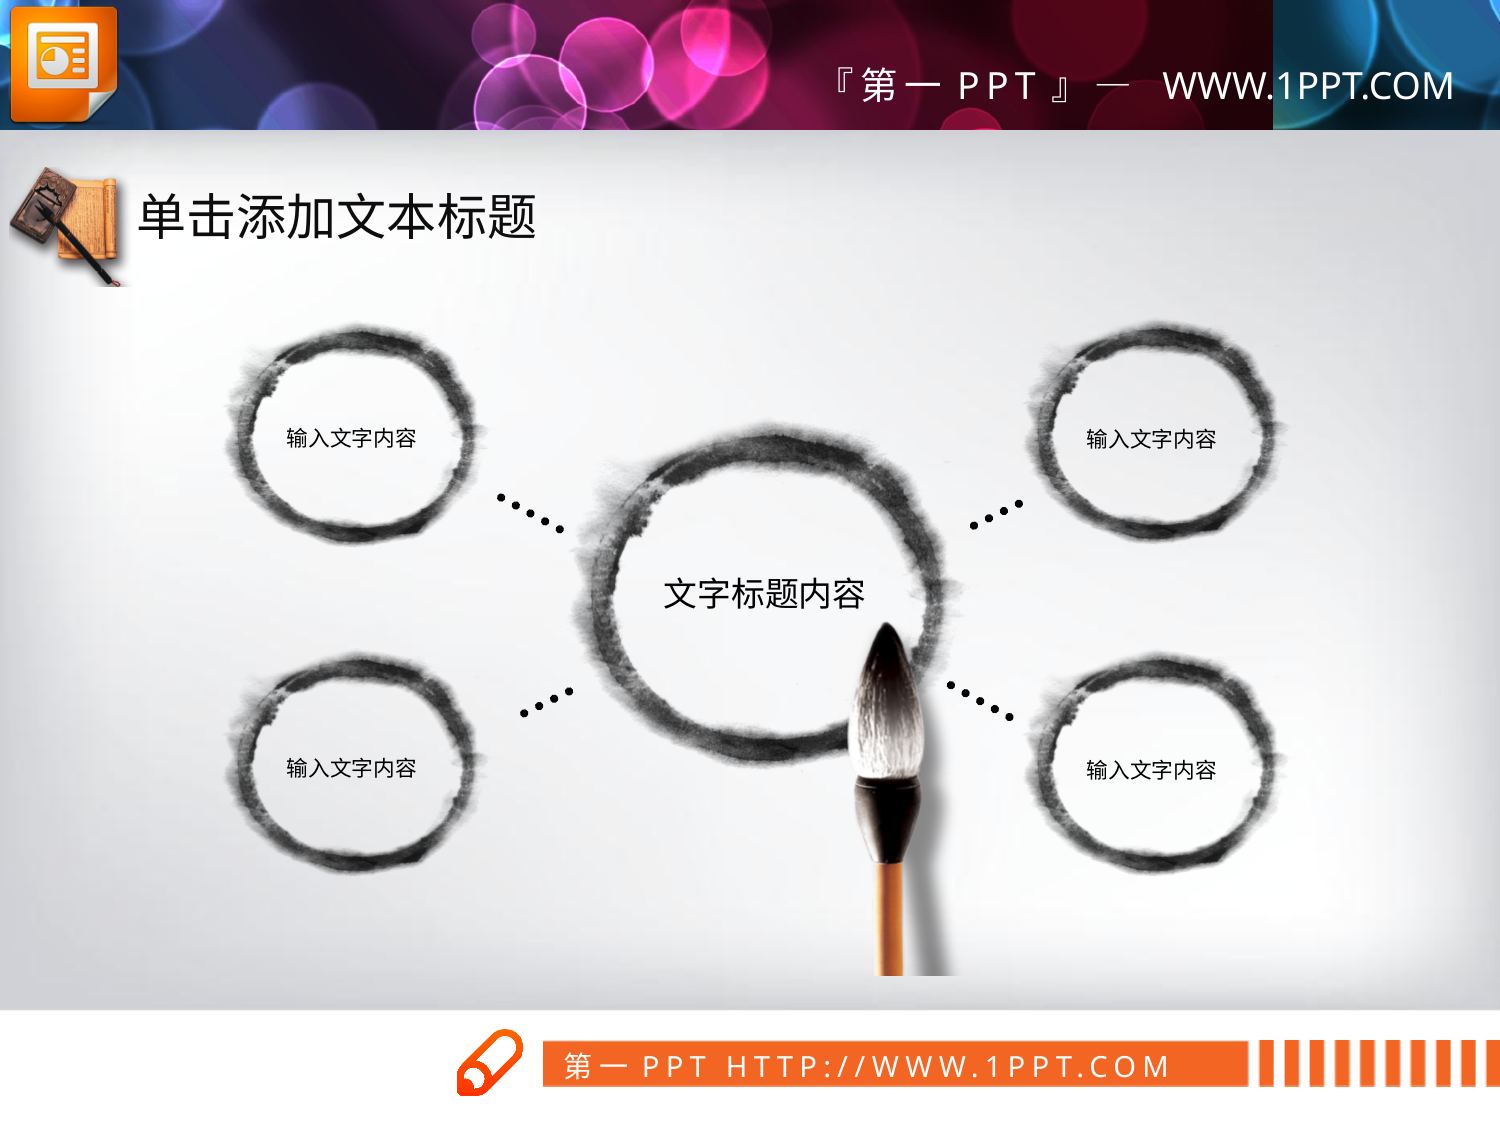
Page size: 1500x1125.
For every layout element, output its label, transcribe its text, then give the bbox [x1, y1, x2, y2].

picture [0, 0, 1500, 1012]
text_box 单击添加文本标题 [154, 175, 562, 256]
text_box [500, 497, 1032, 723]
picture [543, 1040, 1500, 1087]
